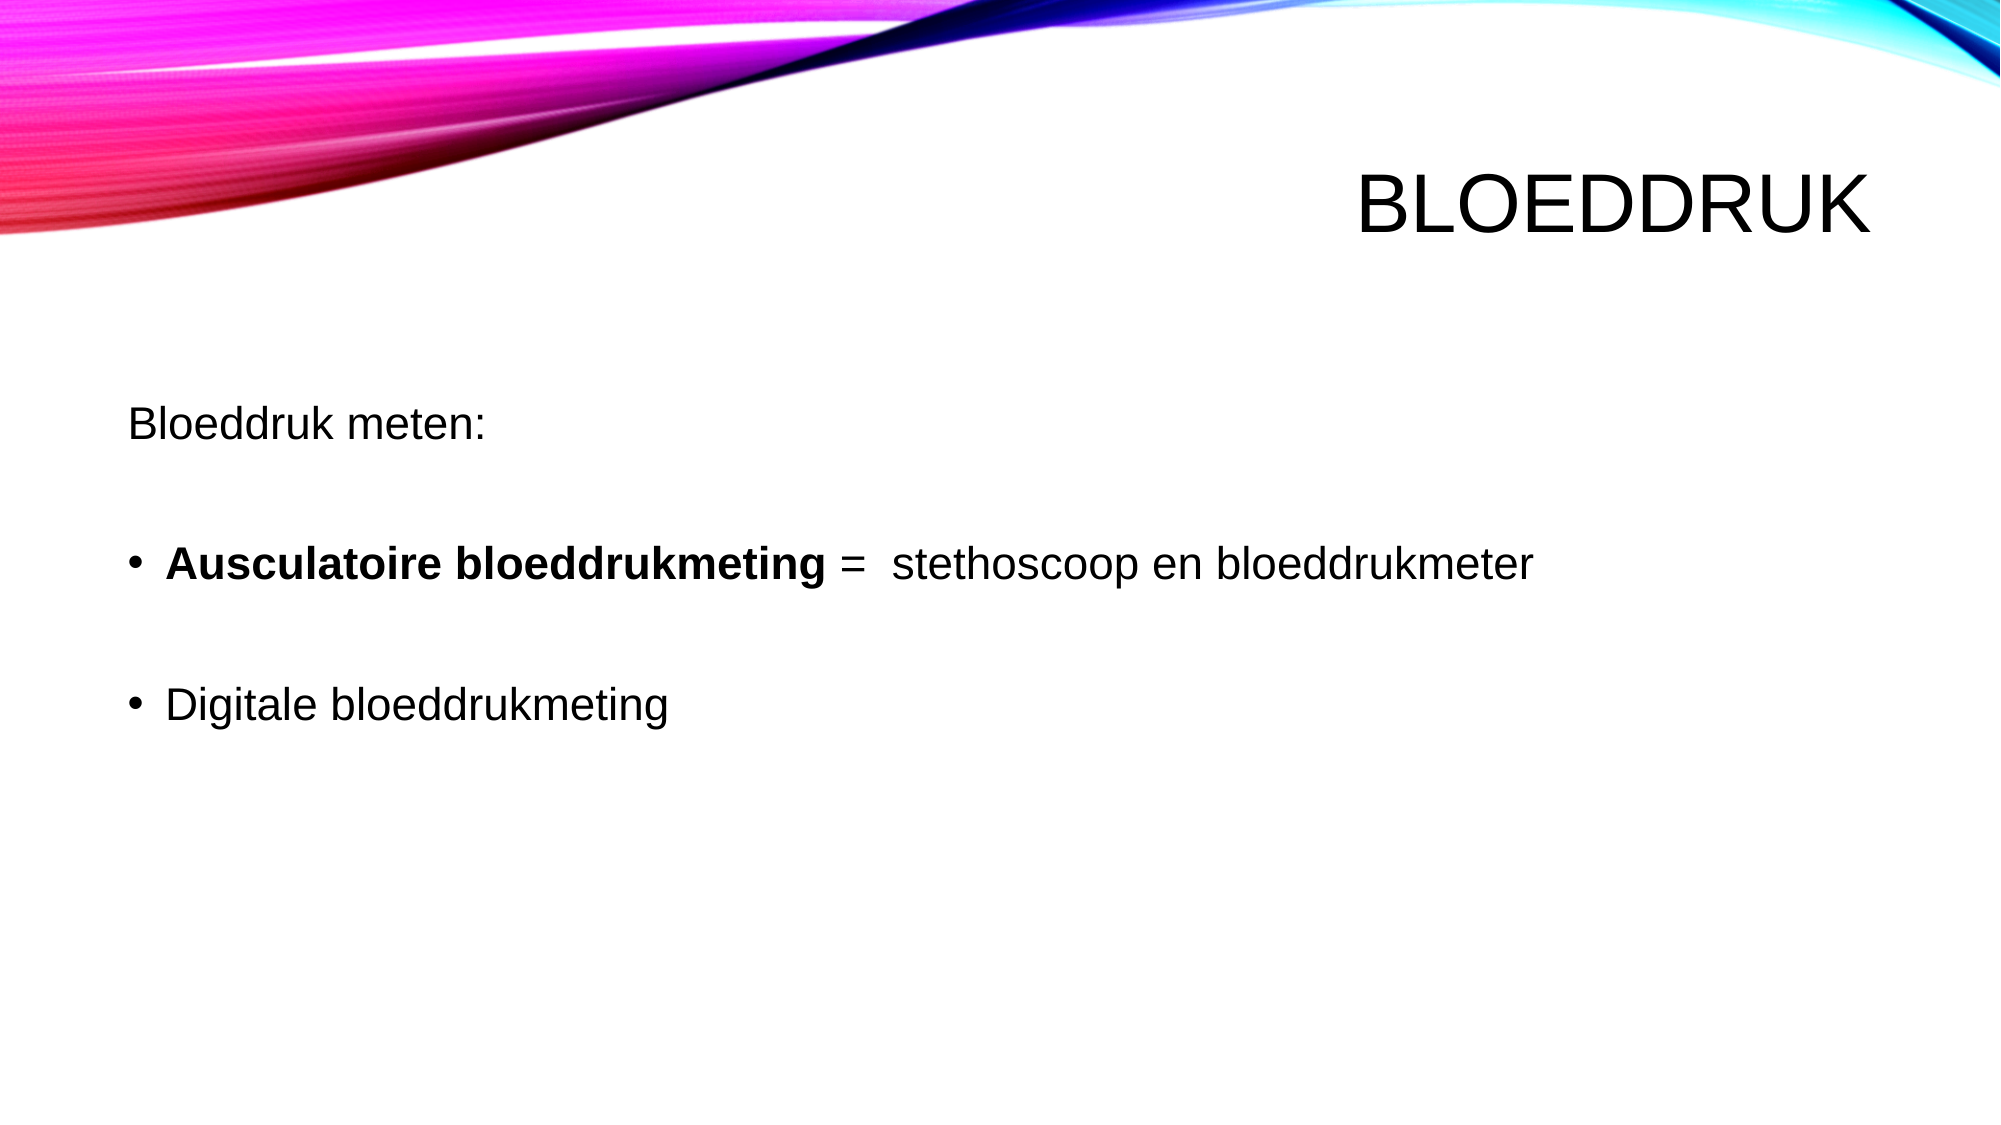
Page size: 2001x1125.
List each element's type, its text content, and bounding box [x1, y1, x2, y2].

picture [1910, 0, 2000, 45]
title Bloeddruk [474, 99, 1888, 311]
picture [0, 0, 2000, 237]
picture [1890, 0, 2000, 75]
list Bloeddruk meten: Ausculatoire bloeddrukmeting = stethoscoop en bloeddrukmeter Digitale bloeddrukmeting [112, 311, 1888, 1089]
